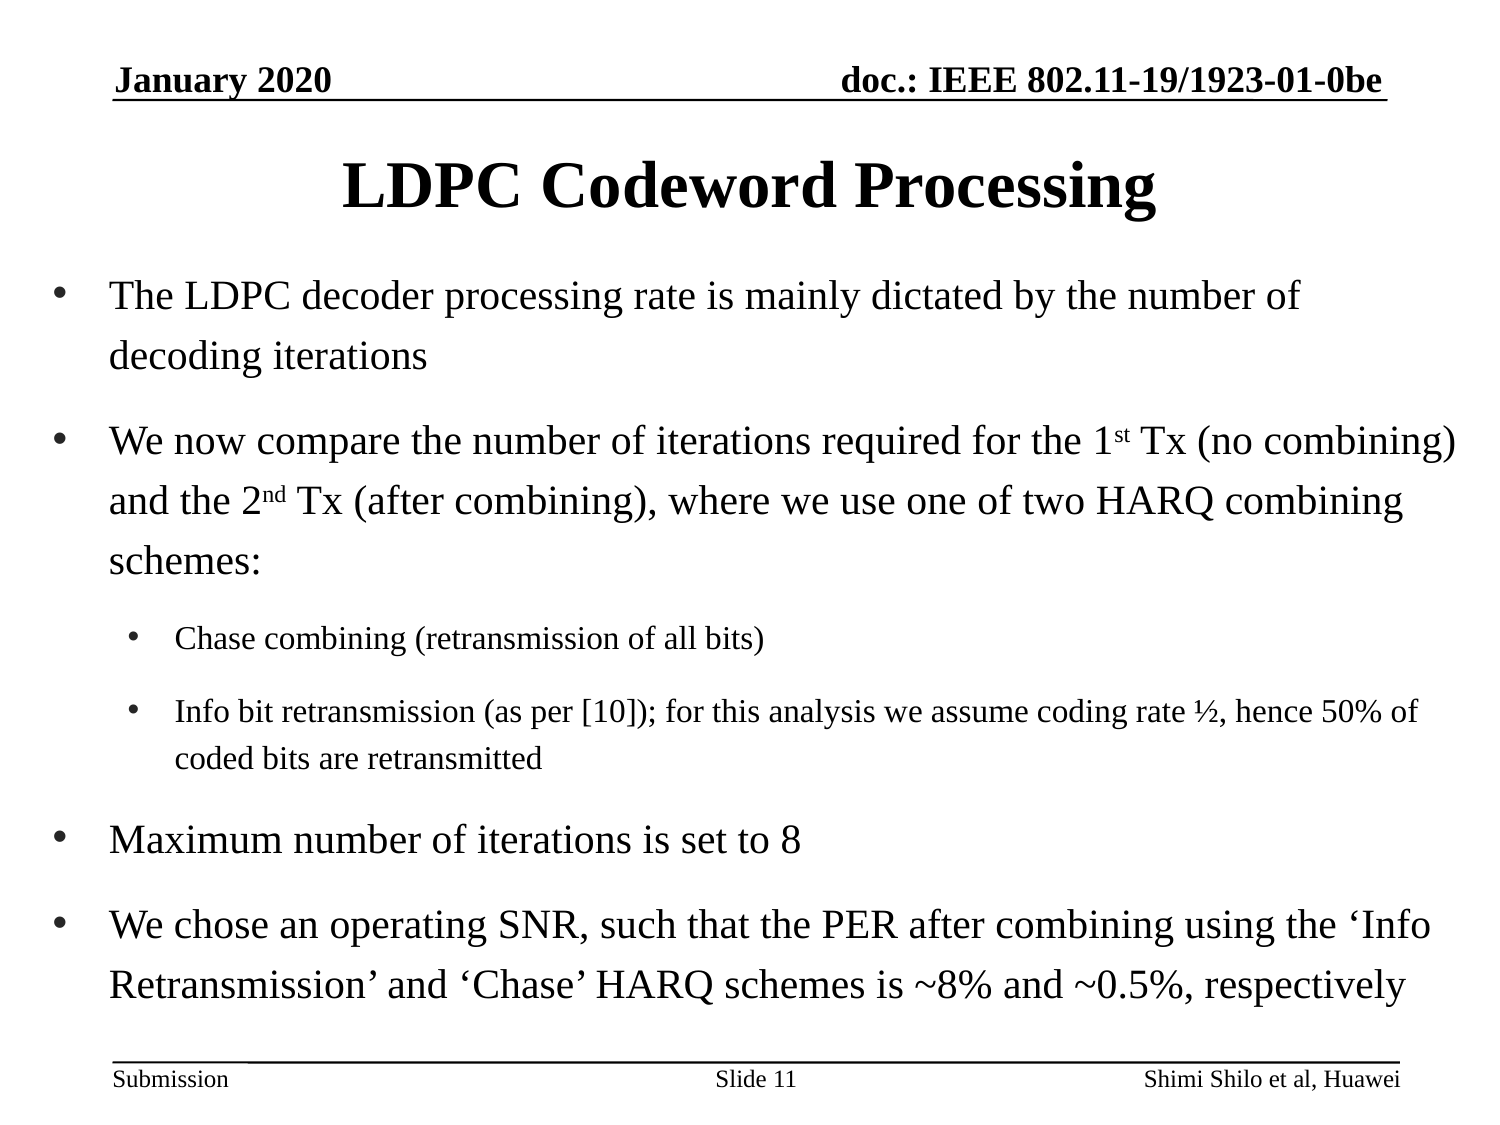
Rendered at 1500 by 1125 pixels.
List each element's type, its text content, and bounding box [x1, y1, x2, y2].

footer Shimi Shilo et al, Huawei [1140, 1061, 1402, 1093]
list The LDPC decoder processing rate is mainly dictated by the number of decoding iterations We now compare the number of iterations required for the 1st Tx (no combining) and the 2nd Tx (after combining), where we use one of two HARQ combining schemes: Chase combining (retransmission of all bits) Info bit retransmission (as per [10]); for this analysis we assume coding rate ½, hence 50% of coded bits are retransmitted Maximum number of iterations is set to 8 We chose an operating SNR, such that the PER after combining using the ‘Info Retransmission’ and ‘Chase’ HARQ schemes is ~8% and ~0.5%, respectively [37, 249, 1476, 1076]
title LDPC Codeword Processing [112, 137, 1388, 226]
slide_number Slide 11 [712, 1076, 800, 1093]
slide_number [114, 54, 335, 101]
